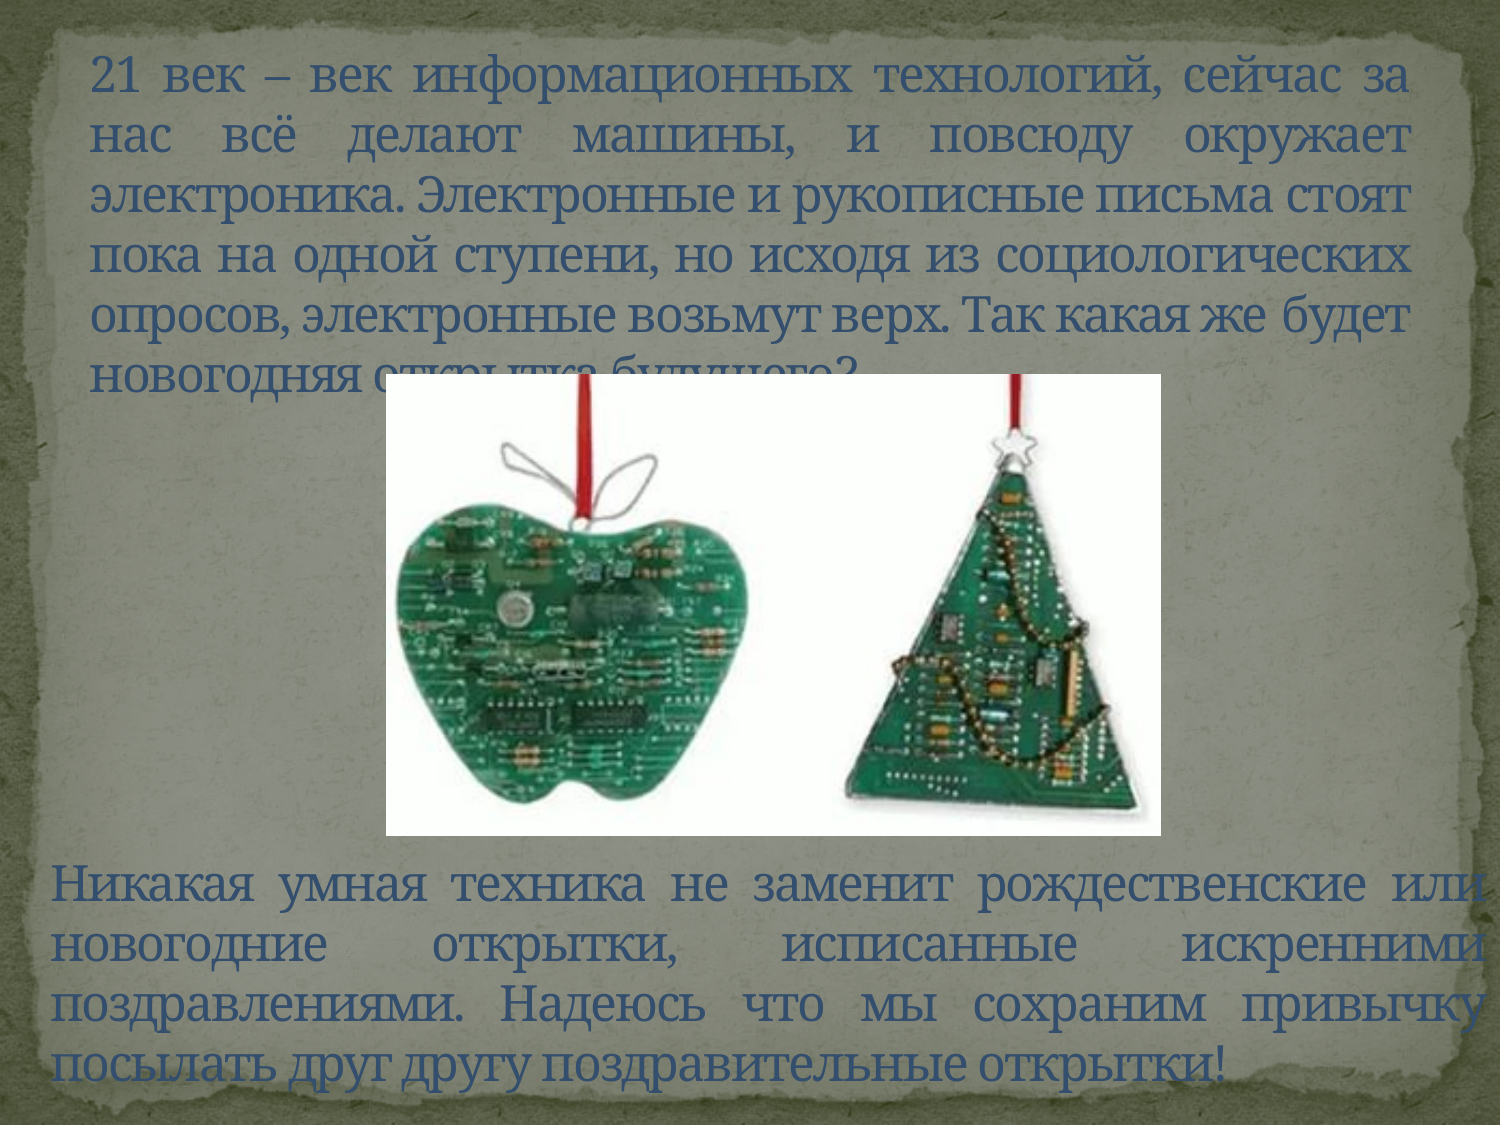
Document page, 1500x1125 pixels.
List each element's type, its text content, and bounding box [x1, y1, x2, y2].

text_box Никакая умная техника не заменит рождественские или новогодние открытки, исписанные искренними поздравлениями. Надеюсь что мы сохраним привычку посылать друг другу поздравительные открытки! [35, 843, 1500, 1099]
picture [386, 374, 1161, 837]
title 21 век – век информационных технологий, сейчас за нас всё делают машины, и повсюду окружает электроника. Электронные и рукописные письма стоят пока на одной ступени, но исходя из социологических опросов, электронные возьмут верх. Так какая же будет новогодняя открытка будущего? [74, 45, 1425, 411]
